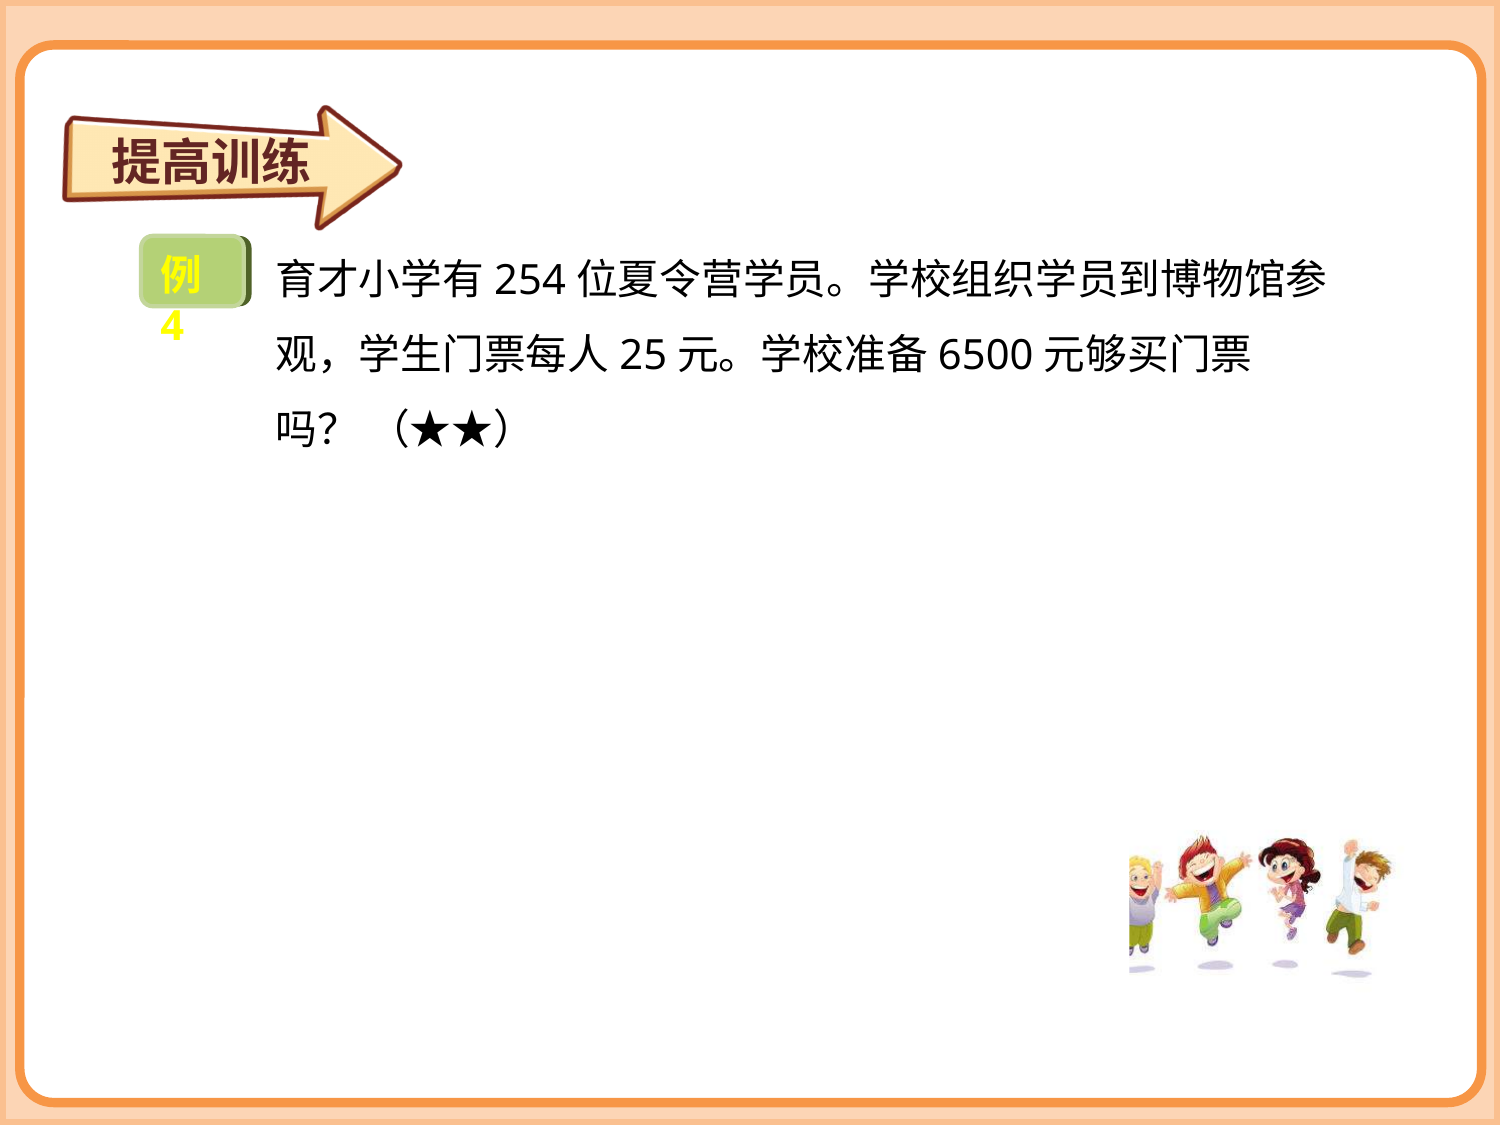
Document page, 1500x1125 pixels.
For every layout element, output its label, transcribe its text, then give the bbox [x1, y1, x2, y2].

picture [50, 61, 425, 249]
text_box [140, 254, 252, 308]
picture [1092, 809, 1422, 1000]
text_box 育才小学有254位夏令营学员。学校组织学员到博物馆参观，学生门票每人25元。学校准备6500元够买门票吗？ （★★） [260, 220, 1351, 461]
